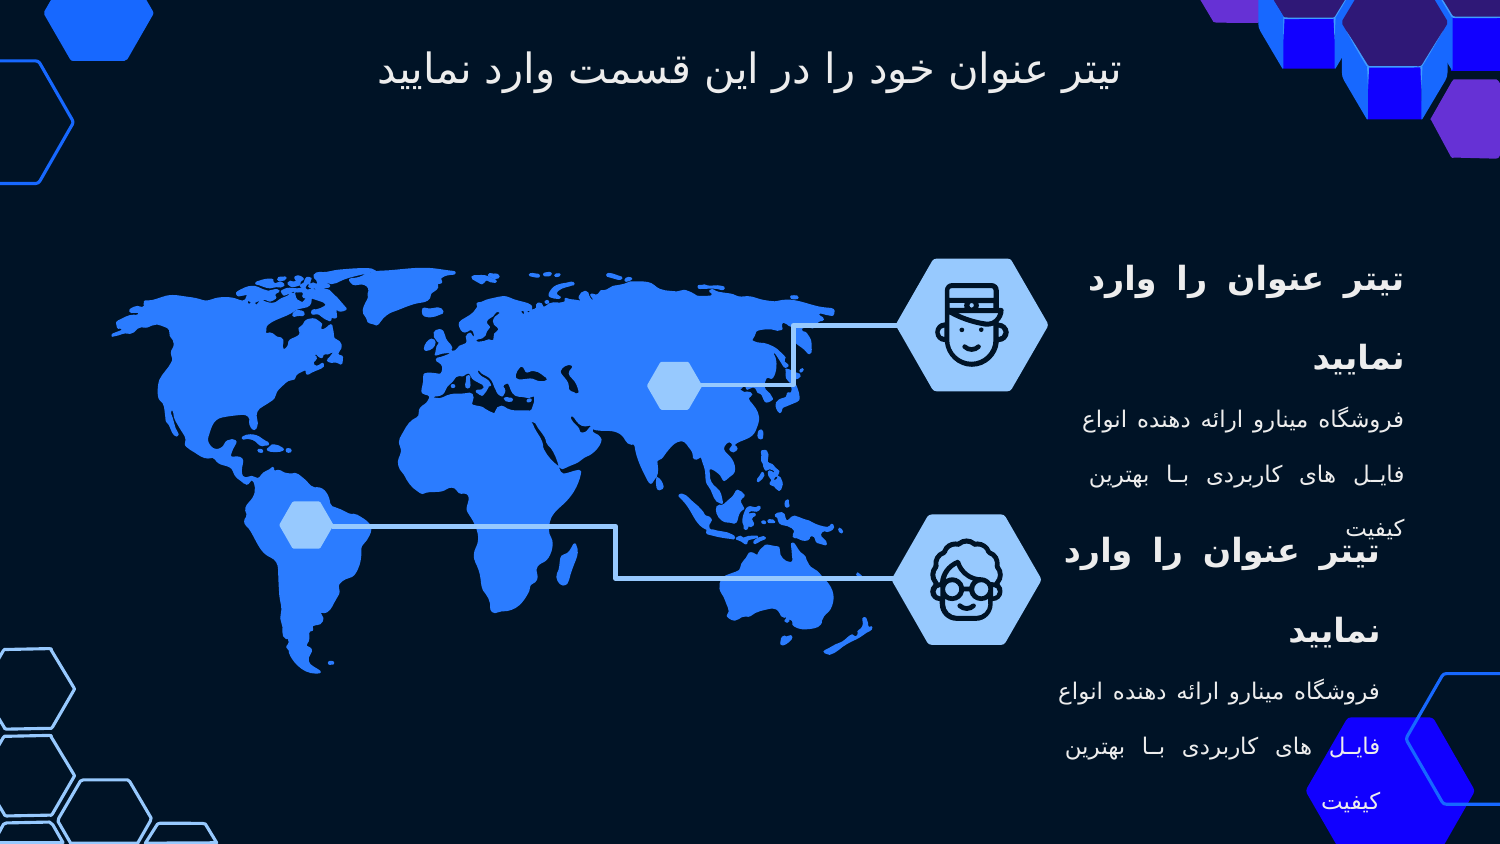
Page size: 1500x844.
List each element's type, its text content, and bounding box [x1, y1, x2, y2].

text_box تیتر عنوان را وارد نمایید فروشگاه مینارو ارائه دهنده انواع فایل های کاربردی با بهترین کیفیت [1040, 482, 1396, 822]
text_box تیتر عنوان خود را در این قسمت وارد نمایید [154, 9, 1500, 100]
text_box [279, 501, 1042, 646]
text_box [0, 0, 154, 184]
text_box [1306, 673, 1500, 844]
text_box تیتر عنوان را وارد نمایید فروشگاه مینارو ارائه دهنده انواع فایل های کاربردی با بهترین کیفیت [1064, 209, 1420, 549]
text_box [646, 258, 1049, 410]
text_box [111, 267, 873, 674]
